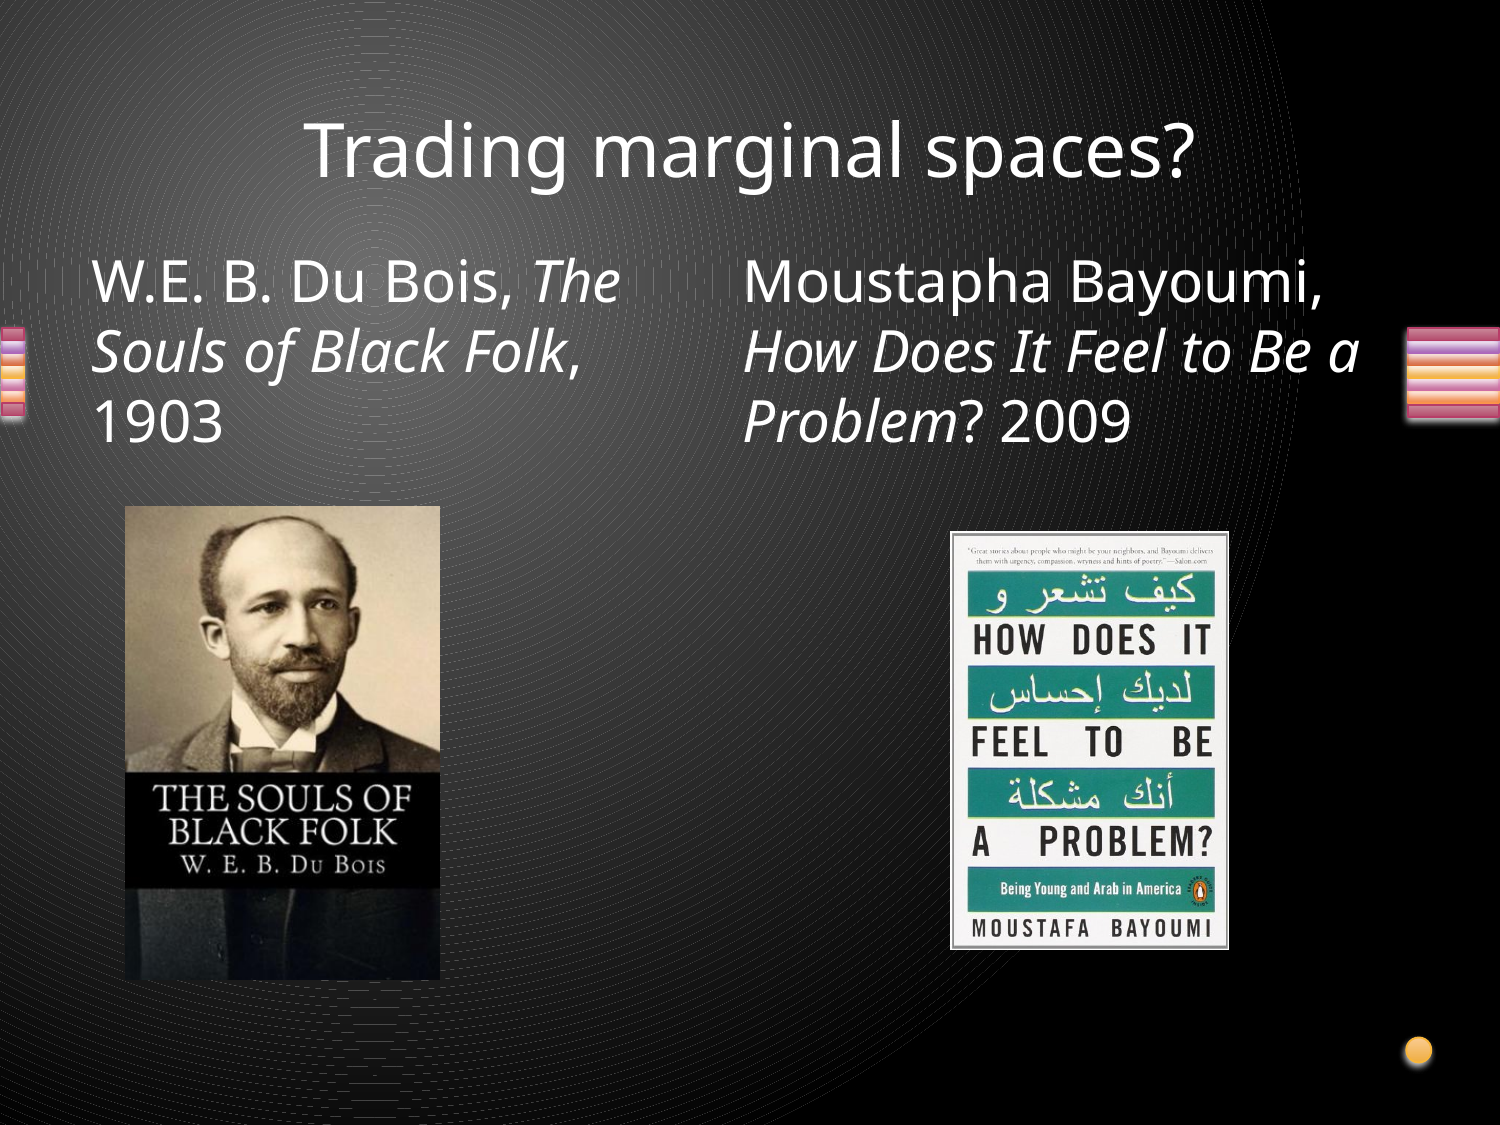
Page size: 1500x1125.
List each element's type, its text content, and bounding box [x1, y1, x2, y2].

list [949, 531, 1229, 950]
list Moustapha Bayoumi, How Does It Feel to Be a Problem? 2009 [728, 311, 1401, 462]
list W.E. B. Du Bois, The Souls of Black Folk, 1903 [76, 311, 645, 462]
title Trading marginal spaces? [140, 36, 1360, 200]
picture [124, 506, 441, 980]
